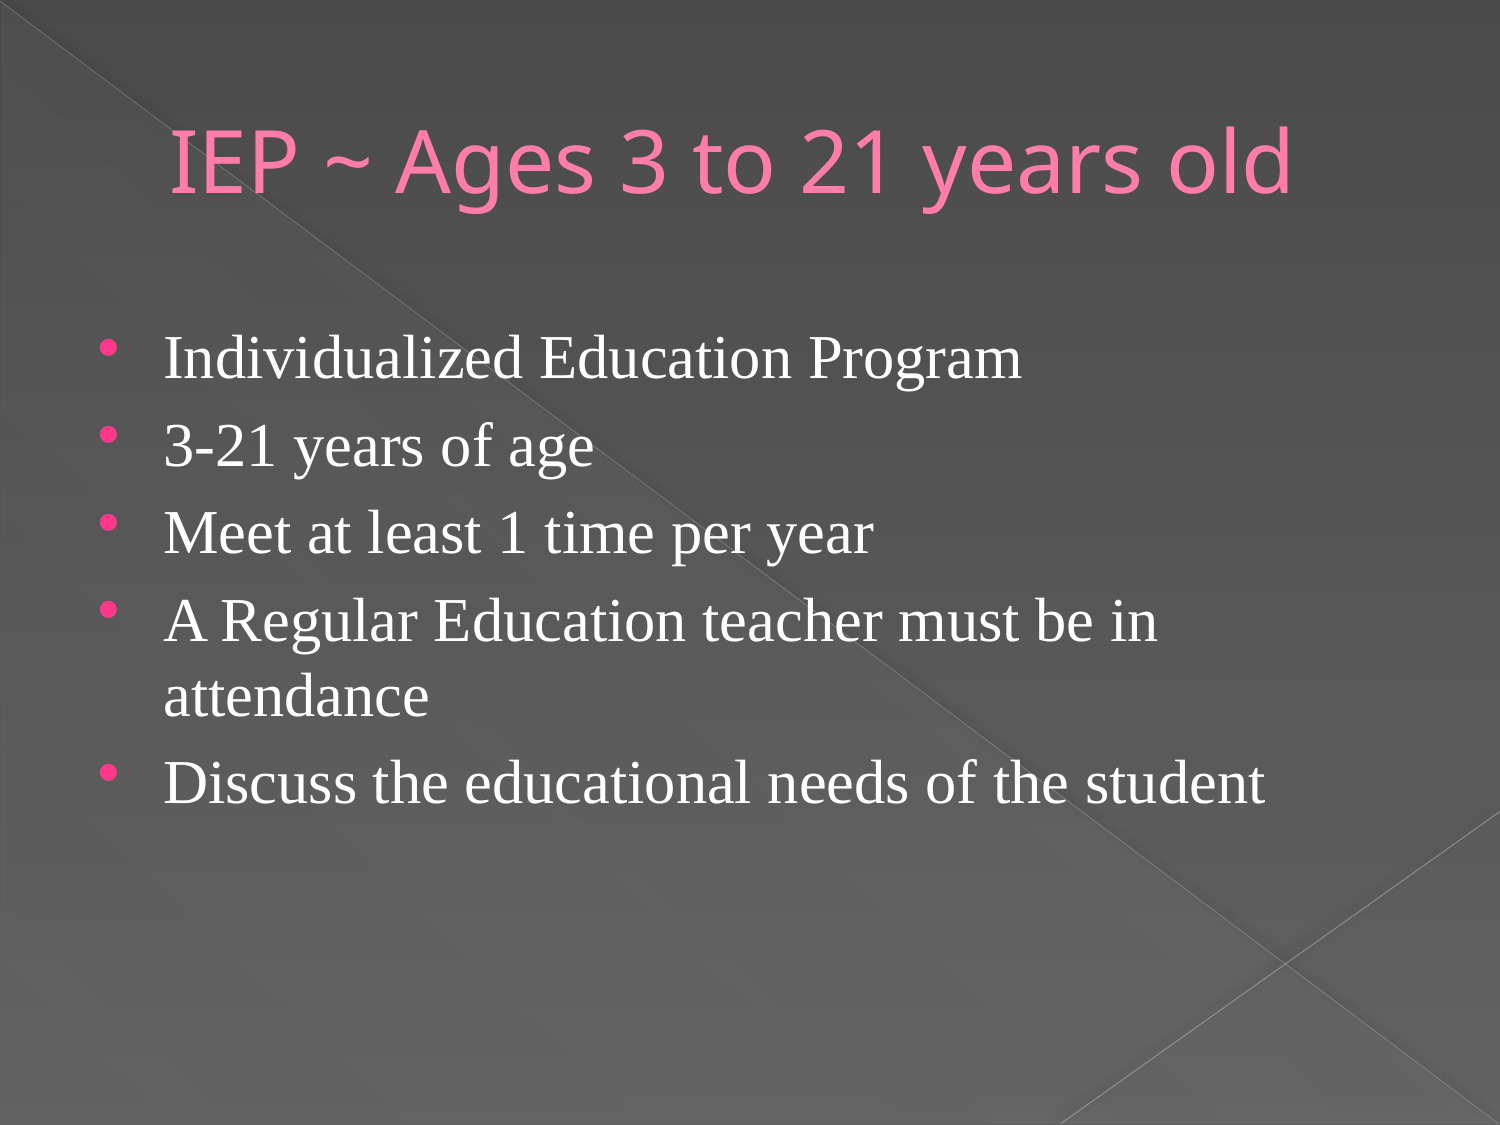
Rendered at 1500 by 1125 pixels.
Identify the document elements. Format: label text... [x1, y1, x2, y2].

list Individualized Education Program 3-21 years of age Meet at least 1 time per year A Regular Education teacher must be in attendance Discuss the educational needs of the student [75, 308, 1425, 1059]
title IEP ~ Ages 3 to 21 years old [75, 43, 1425, 274]
